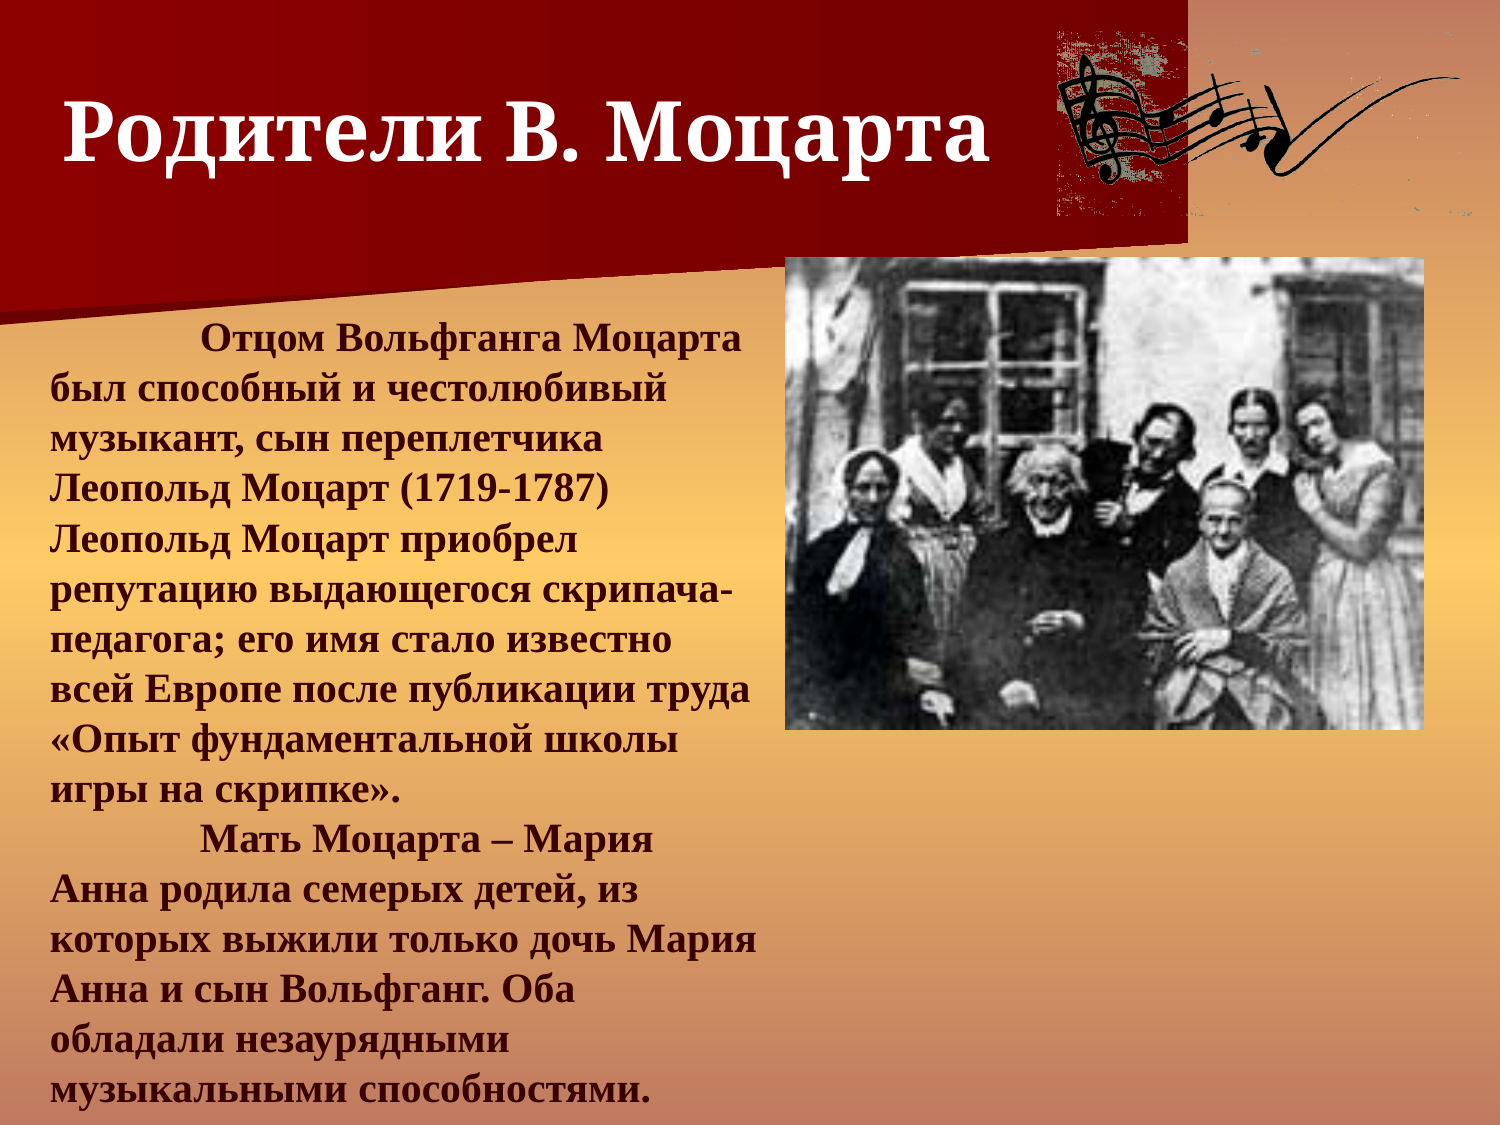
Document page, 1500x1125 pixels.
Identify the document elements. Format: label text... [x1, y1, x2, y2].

text_box Родители В. Моцарта [27, 70, 1027, 186]
text_box Отцом Вольфганга Моцарта был способный и честолюбивый музыкант, сын переплетчика Леопольд Моцарт (1719-1787) Леопольд Моцарт приобрел репутацию выдающегося скрипача-педагога; его имя стало известно всей Европе после публикации труда «Опыт фундаментальной школы игры на скрипке». Мать Моцарта – Мария Анна родила семерых детей, из которых выжили только дочь Мария Анна и сын Вольфганг. Оба обладали незаурядными музыкальными способностями. [35, 257, 774, 1125]
picture [784, 257, 1424, 731]
picture [1056, 30, 1473, 216]
